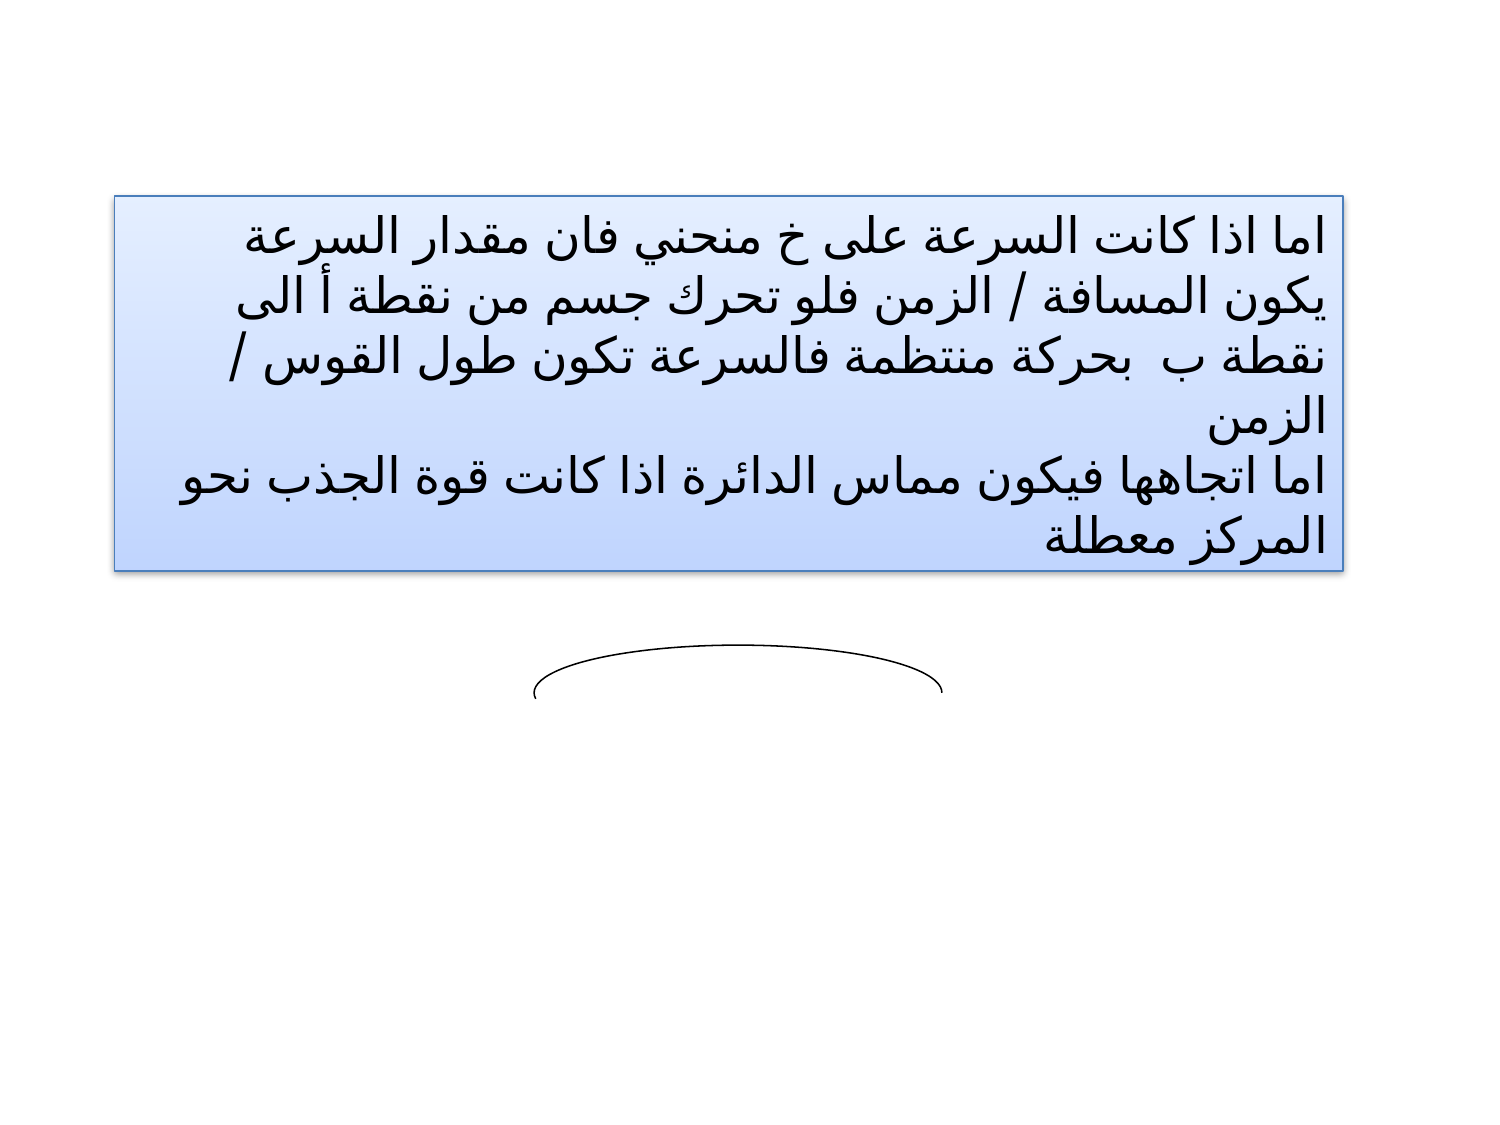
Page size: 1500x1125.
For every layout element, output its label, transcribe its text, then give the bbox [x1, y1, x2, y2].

text_box اما اذا كانت السرعة على خ منحني فان مقدار السرعة يكون المسافة / الزمن فلو تحرك جسم من نقطة أ الى نقطة ب بحركة منتظمة فالسرعة تكون طول القوس / الزمن اما اتجاهها فيكون مماس الدائرة اذا كانت قوة الجذب نحو المركز معطلة [114, 195, 1344, 572]
text_box [533, 644, 943, 700]
